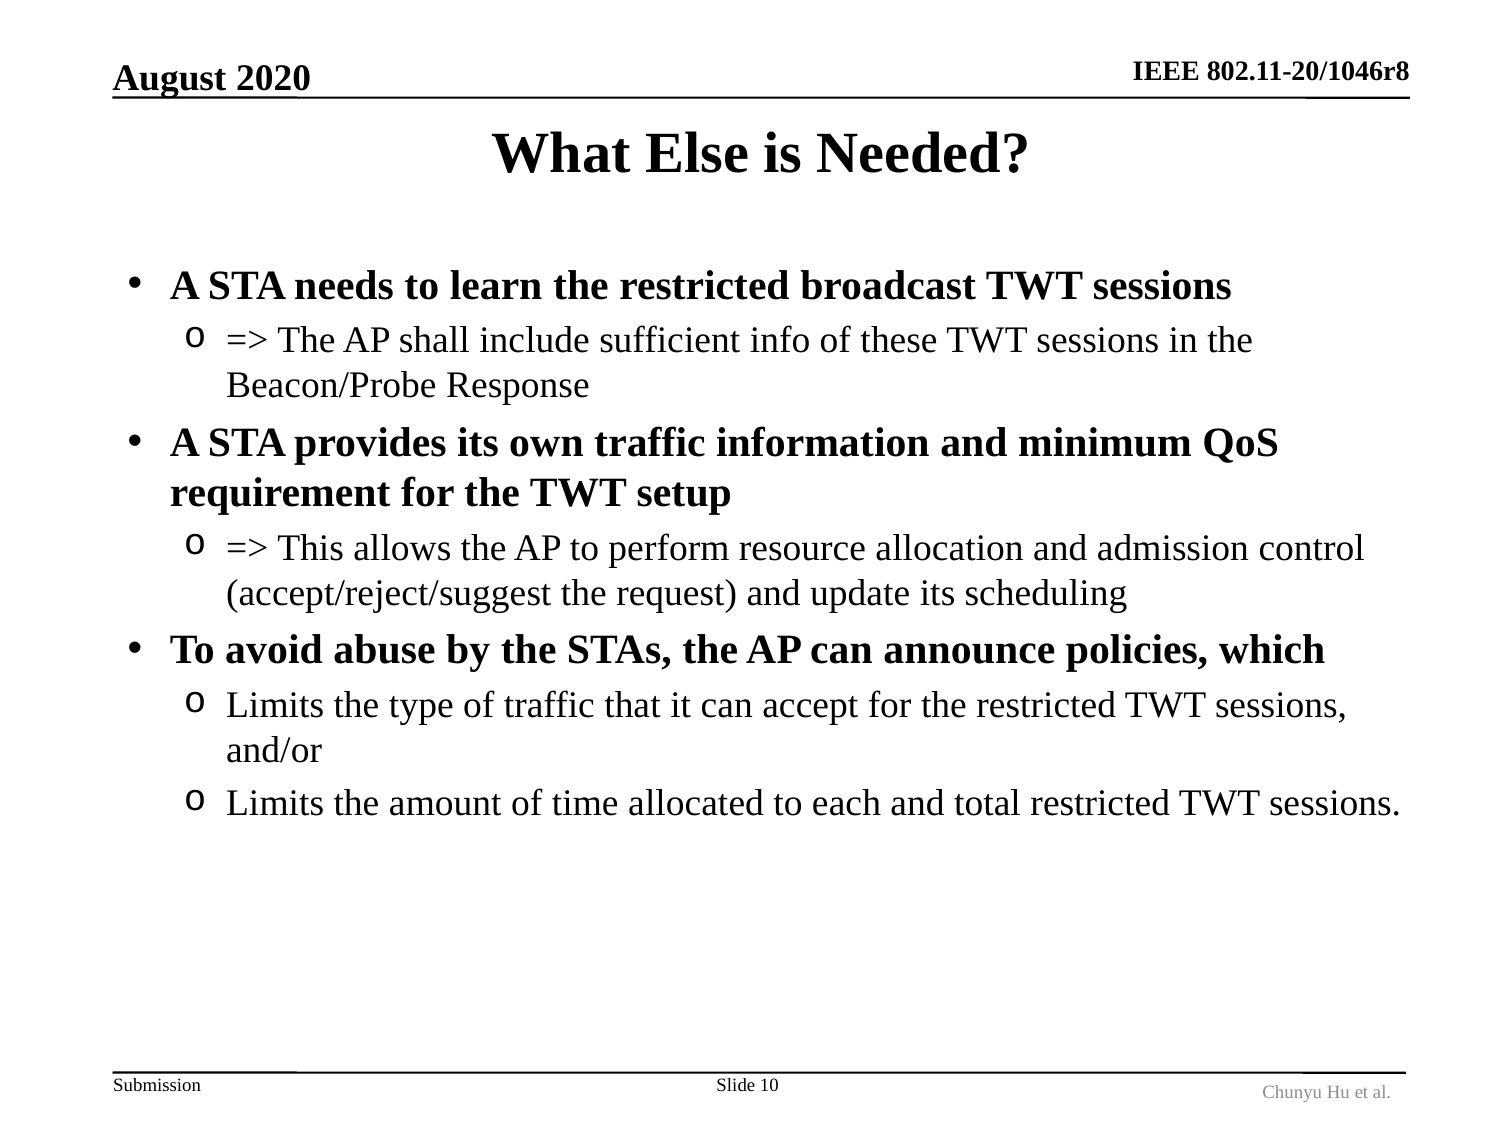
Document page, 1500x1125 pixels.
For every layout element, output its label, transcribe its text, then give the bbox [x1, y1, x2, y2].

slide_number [112, 52, 563, 90]
title What Else is Needed? [112, 97, 1411, 202]
list A STA needs to learn the restricted broadcast TWT sessions => The AP shall include sufficient info of these TWT sessions in the Beacon/Probe Response A STA provides its own traffic information and minimum QoS requirement for the TWT setup => This allows the AP to perform resource allocation and admission control (accept/reject/suggest the request) and update its scheduling To avoid abuse by the STAs, the AP can announce policies, which Limits the type of traffic that it can accept for the restricted TWT sessions, and/or Limits the amount of time allocated to each and total restricted TWT sessions. [112, 249, 1438, 851]
footer Chunyu Hu et al. [877, 1072, 1407, 1110]
slide_number Slide 10 [702, 1072, 793, 1111]
